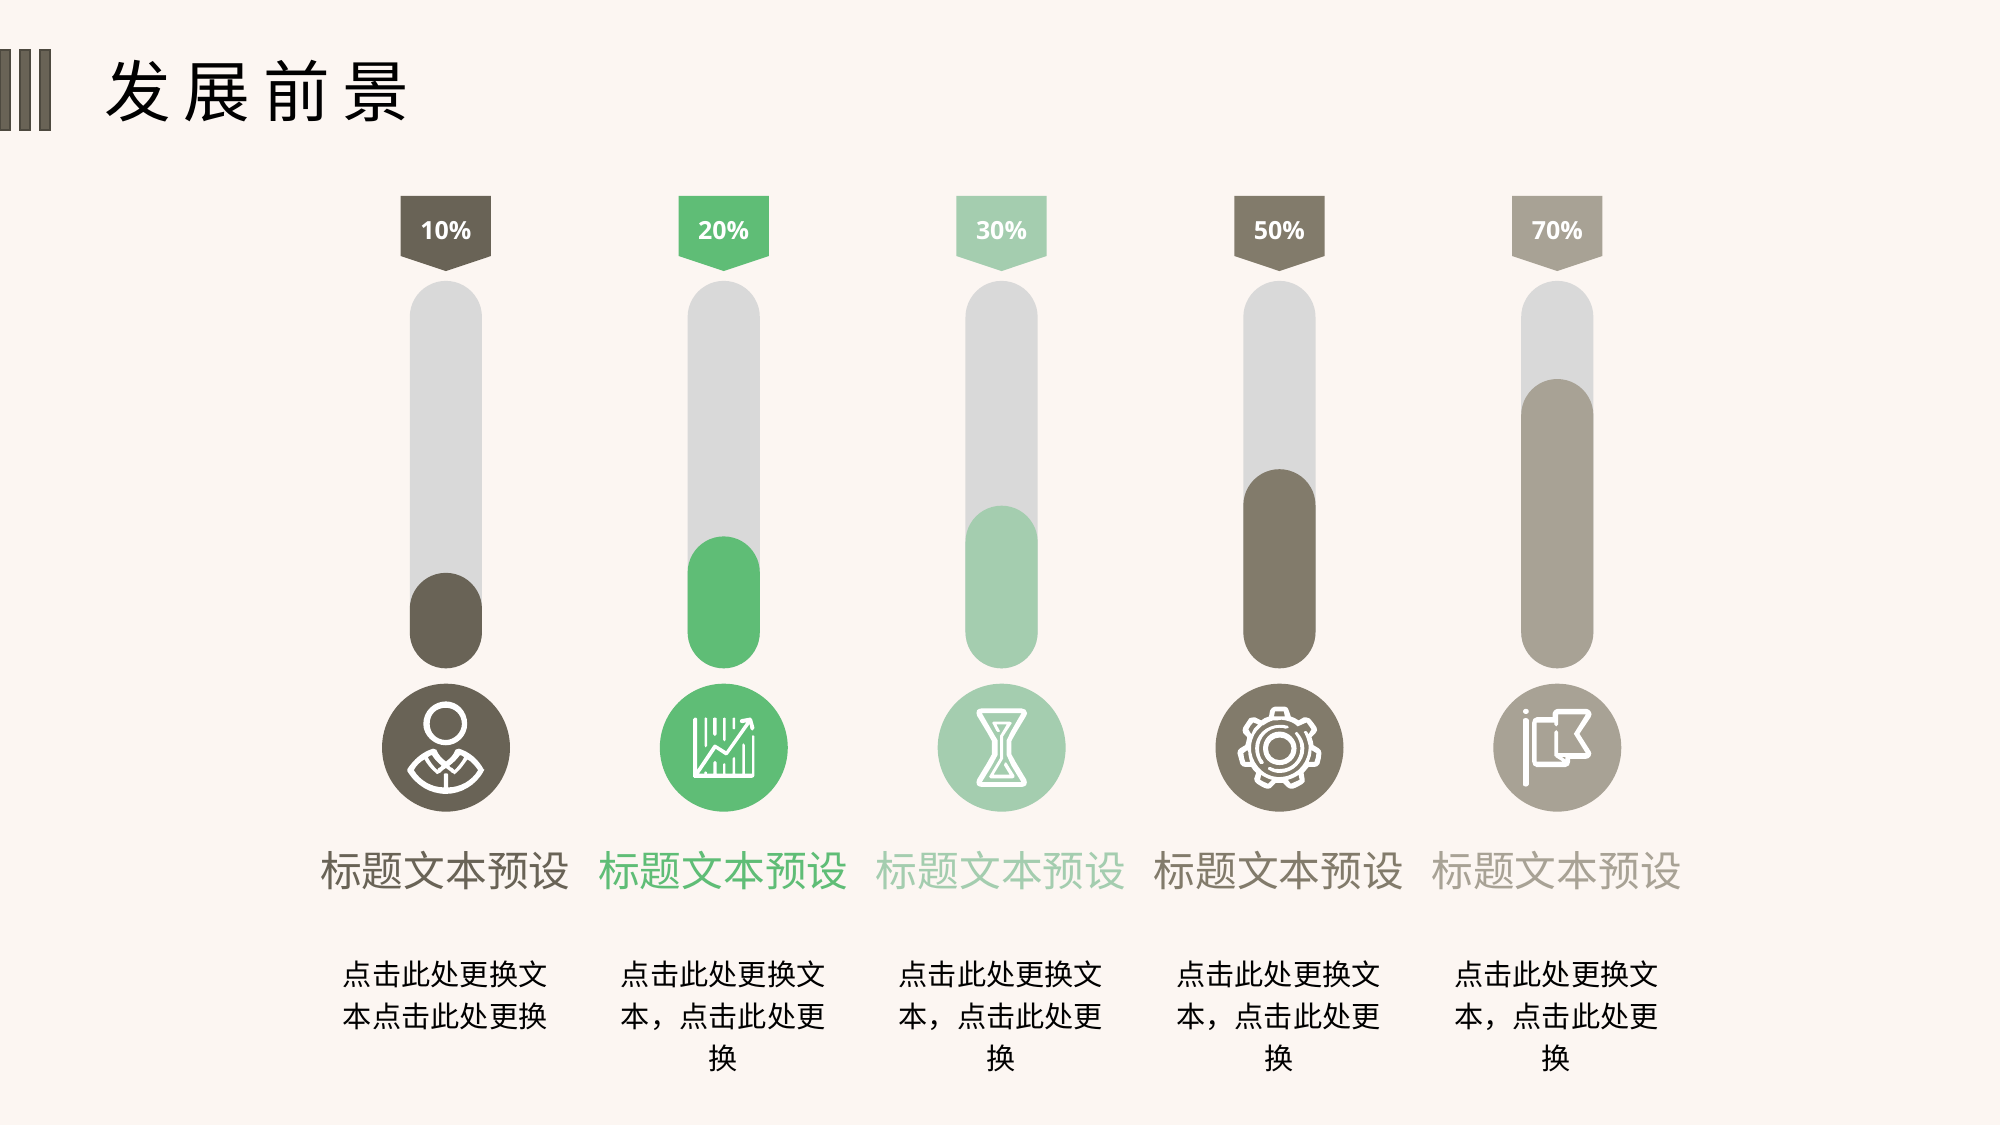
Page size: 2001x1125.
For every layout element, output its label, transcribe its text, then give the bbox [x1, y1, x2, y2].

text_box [0, 49, 50, 131]
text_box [320, 195, 1681, 1092]
text_box 发展前景 [90, 41, 530, 137]
